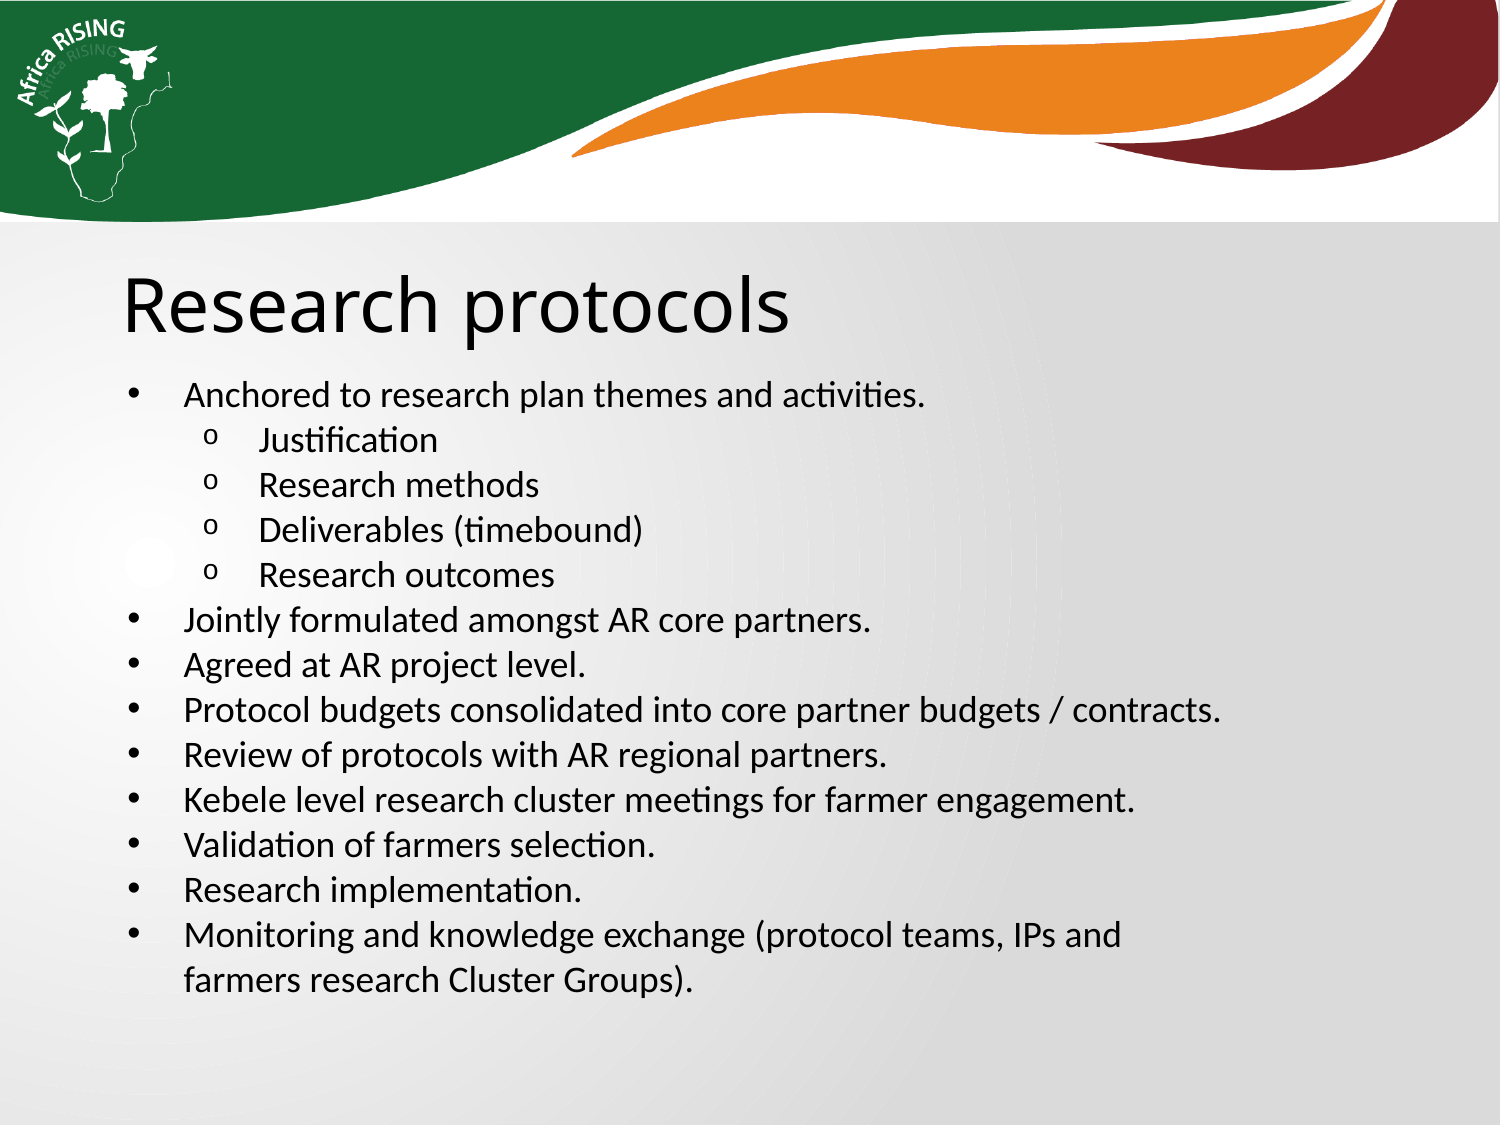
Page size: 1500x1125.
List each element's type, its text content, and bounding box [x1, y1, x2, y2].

text_box Anchored to research plan themes and activities. Justification Research methods Deliverables (timebound) Research outcomes Jointly formulated amongst AR core partners. Agreed at AR project level. Protocol budgets consolidated into core partner budgets / contracts. Review of protocols with AR regional partners. Kebele level research cluster meetings for farmer engagement. Validation of farmers selection. Research implementation. Monitoring and knowledge exchange (protocol teams, IPs and farmers research Cluster Groups). [112, 362, 1250, 1098]
picture [0, 0, 1499, 222]
list Research protocols [87, 249, 1363, 388]
